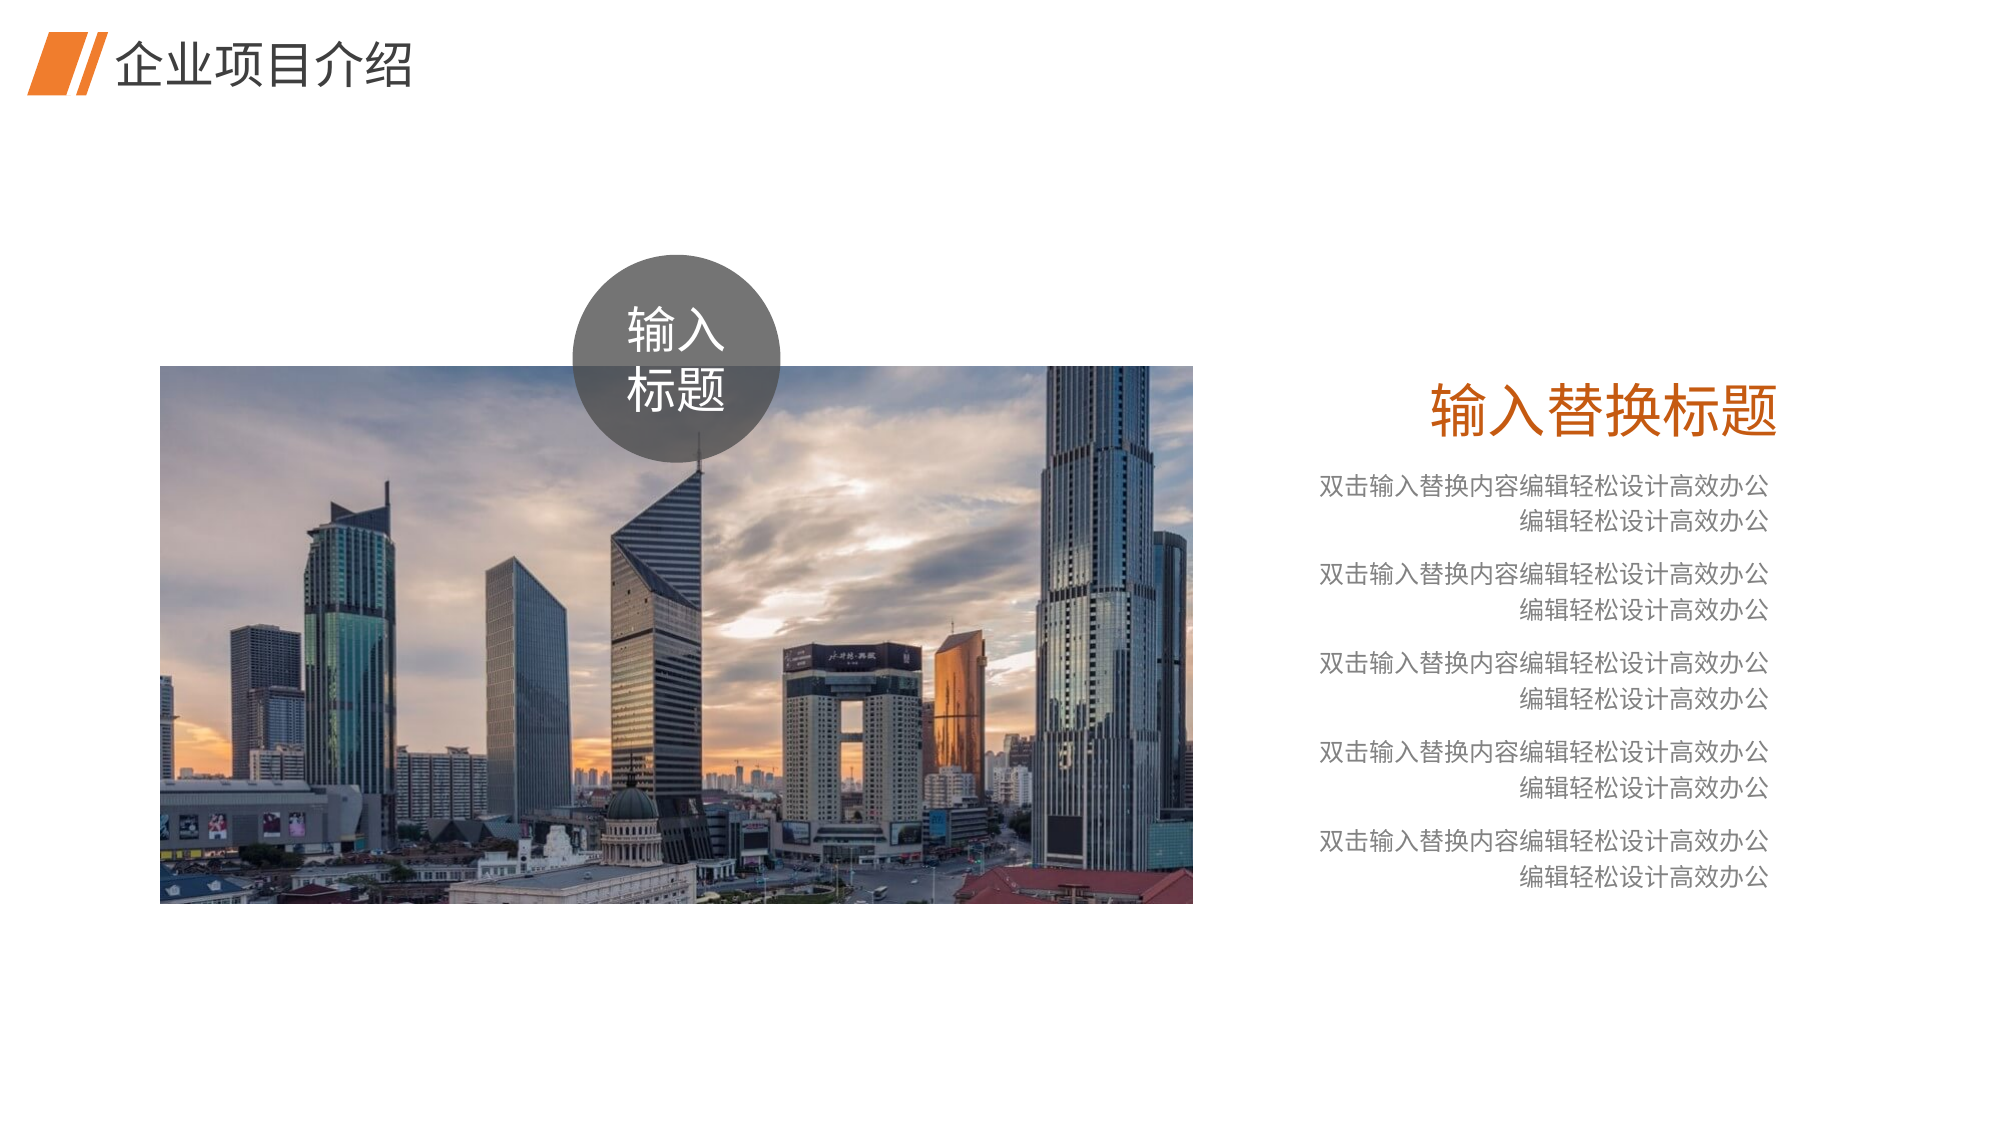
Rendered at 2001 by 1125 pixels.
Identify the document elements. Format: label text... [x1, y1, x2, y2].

text_box 双击输入替换内容编辑轻松设计高效办公 编辑轻松设计高效办公 [1237, 545, 1785, 633]
picture [160, 366, 1193, 904]
title 企业项目介绍 [99, 25, 433, 102]
text_box 双击输入替换内容编辑轻松设计高效办公 编辑轻松设计高效办公 [1237, 812, 1785, 900]
text_box 双击输入替换内容编辑轻松设计高效办公 编辑轻松设计高效办公 [1237, 723, 1785, 811]
text_box 输入 标题 [572, 254, 781, 366]
text_box 双击输入替换内容编辑轻松设计高效办公 编辑轻松设计高效办公 [1237, 634, 1785, 722]
text_box 双击输入替换内容编辑轻松设计高效办公 编辑轻松设计高效办公 [1237, 456, 1785, 544]
text_box 输入替换标题 [1414, 366, 1794, 452]
